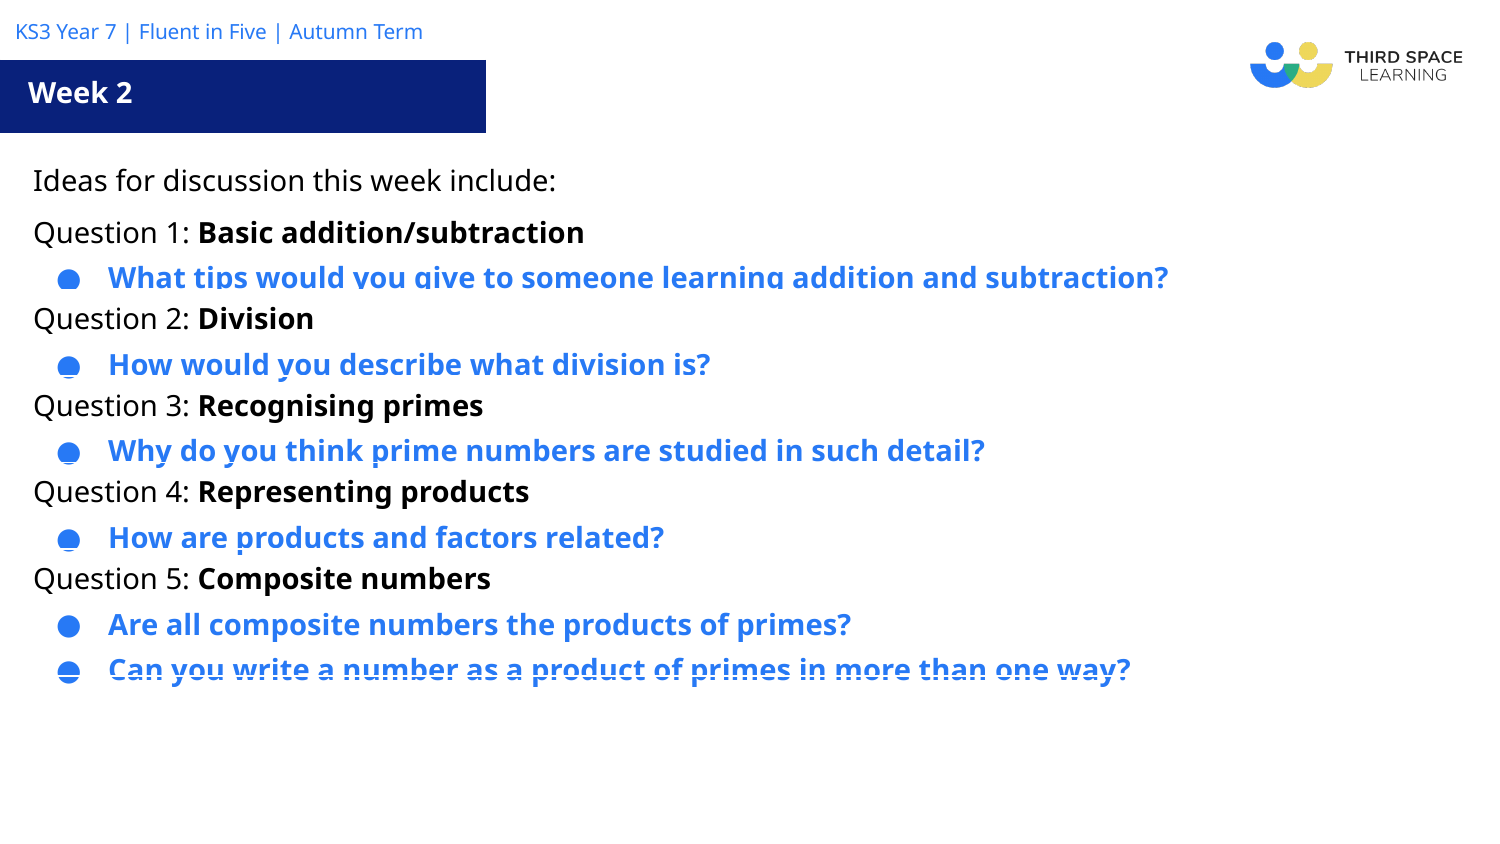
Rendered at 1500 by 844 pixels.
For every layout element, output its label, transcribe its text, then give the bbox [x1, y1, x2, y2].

picture [1250, 33, 1465, 99]
text_box Week 2 [13, 59, 383, 125]
table_cell Question 3: Recognising primes Why do you think prime numbers are studied in such detail? [29, 377, 1474, 462]
table_header Ideas for discussion this week include: [29, 137, 1474, 202]
table_cell Question 2: Division How would you describe what division is? [29, 290, 1474, 375]
table_cell Question 4: Representing products How are products and factors related? [29, 463, 1474, 548]
table_cell Question 5: Composite numbers Are all composite numbers the products of primes? Can you write a number as a product of primes in more than one way? [29, 550, 1474, 675]
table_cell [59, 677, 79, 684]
table_cell Question 1: Basic addition/subtraction What tips would you give to someone learning addition and subtraction? [29, 204, 1474, 289]
